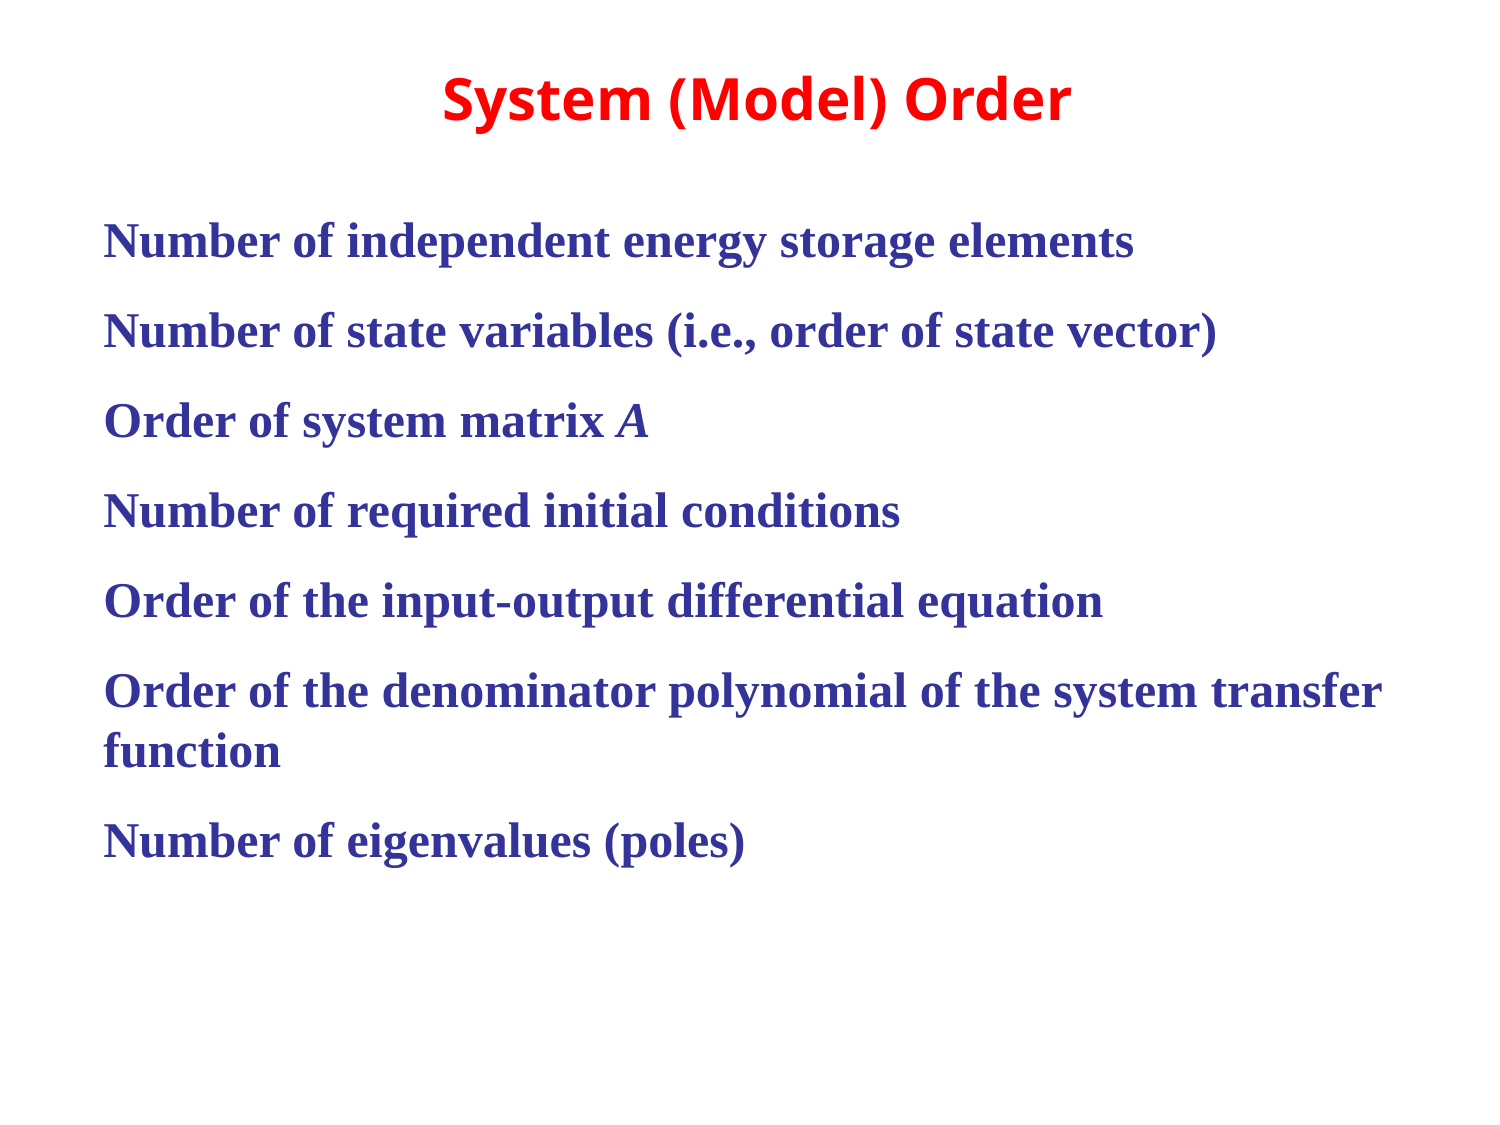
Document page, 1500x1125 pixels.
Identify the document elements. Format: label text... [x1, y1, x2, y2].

text_box System (Model) Order Number of independent energy storage elements Number of state variables (i.e., order of state vector) Order of system matrix A Number of required initial conditions Order of the input-output differential equation Order of the denominator polynomial of the system transfer function Number of eigenvalues (poles) [88, 54, 1427, 950]
